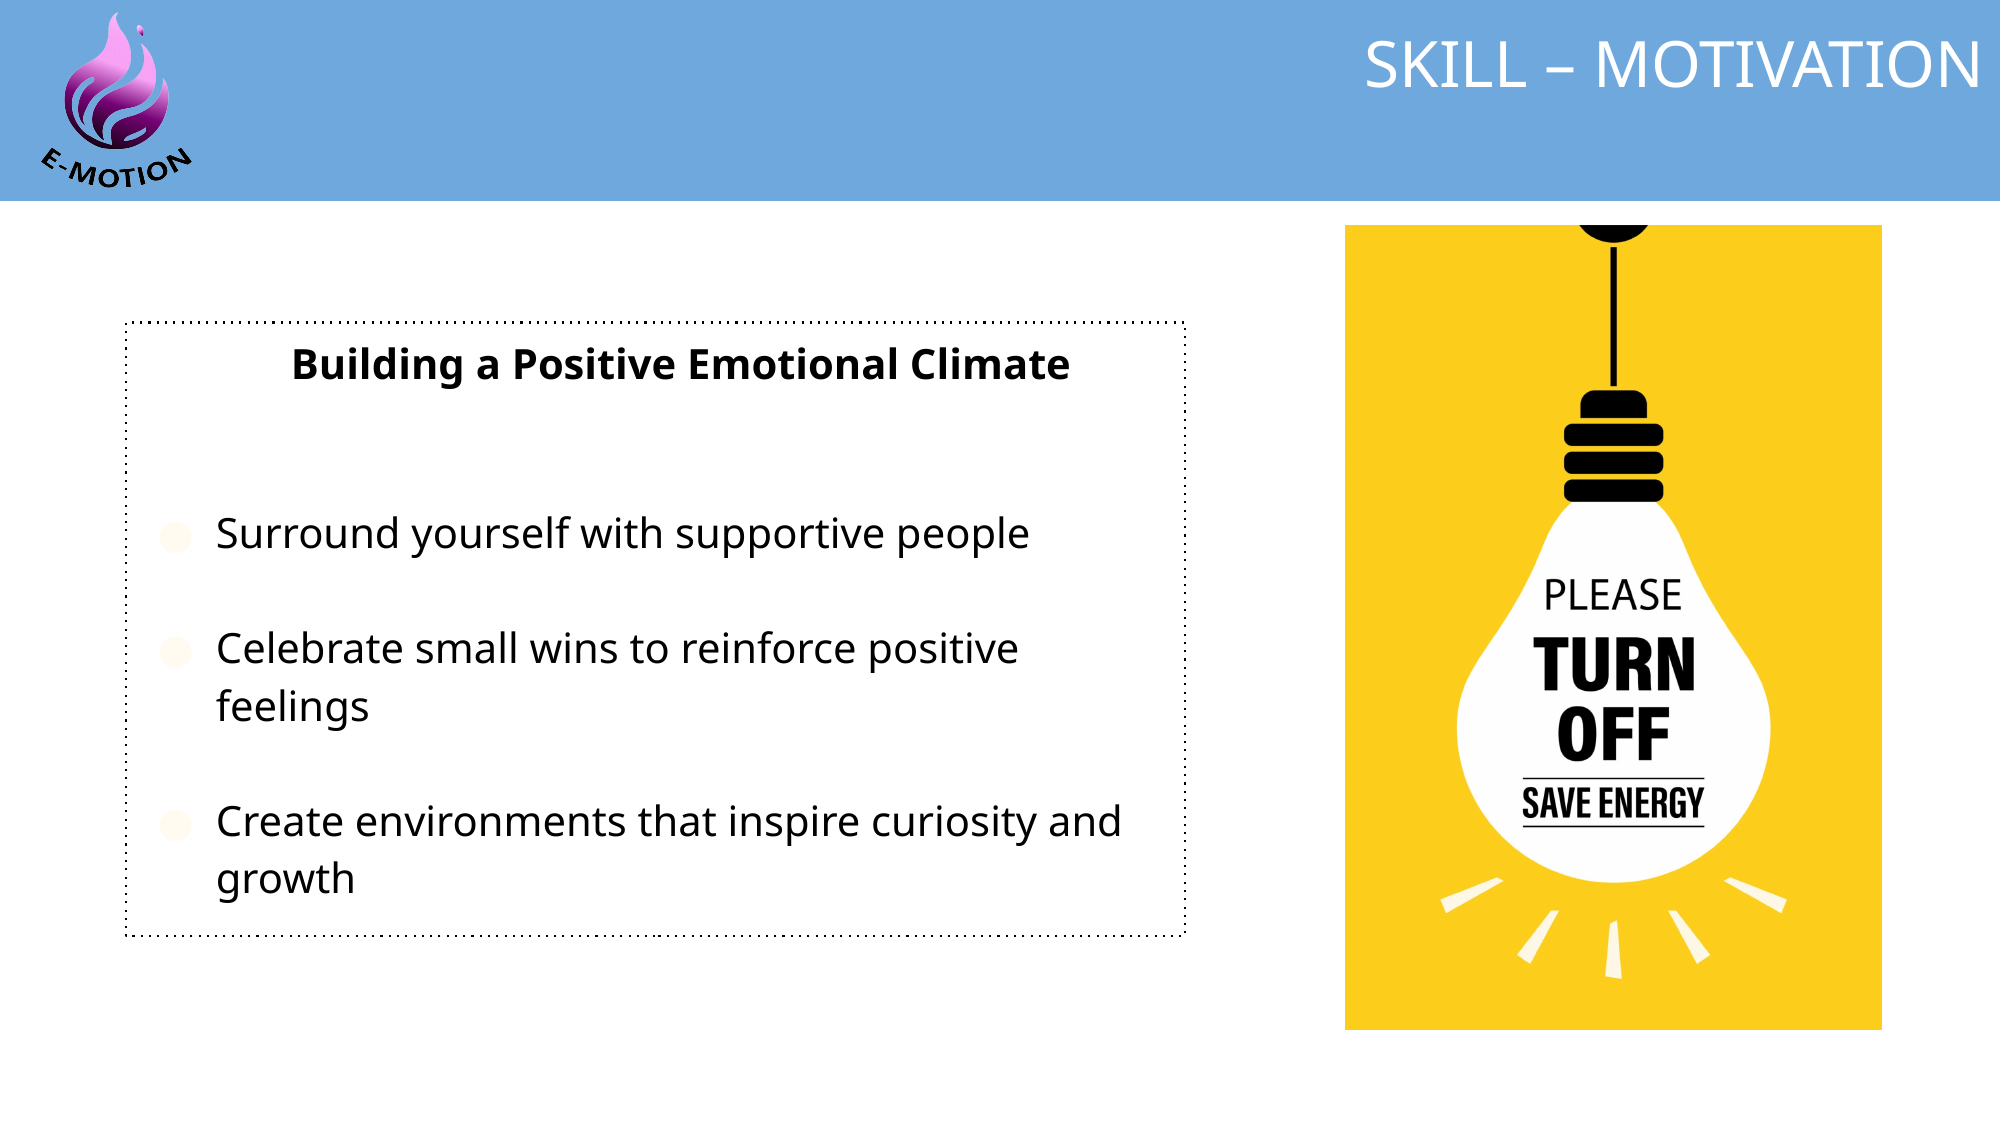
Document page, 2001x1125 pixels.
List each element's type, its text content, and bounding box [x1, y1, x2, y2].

list Building a Positive Emotional Climate Surround yourself with supportive people Celebrate small wins to reinforce positive feelings Create environments that inspire curiosity and growth [125, 321, 1186, 937]
picture [1345, 225, 1882, 1030]
text_box SKILL – MOTIVATION [1021, 16, 2000, 186]
picture [0, 0, 253, 247]
